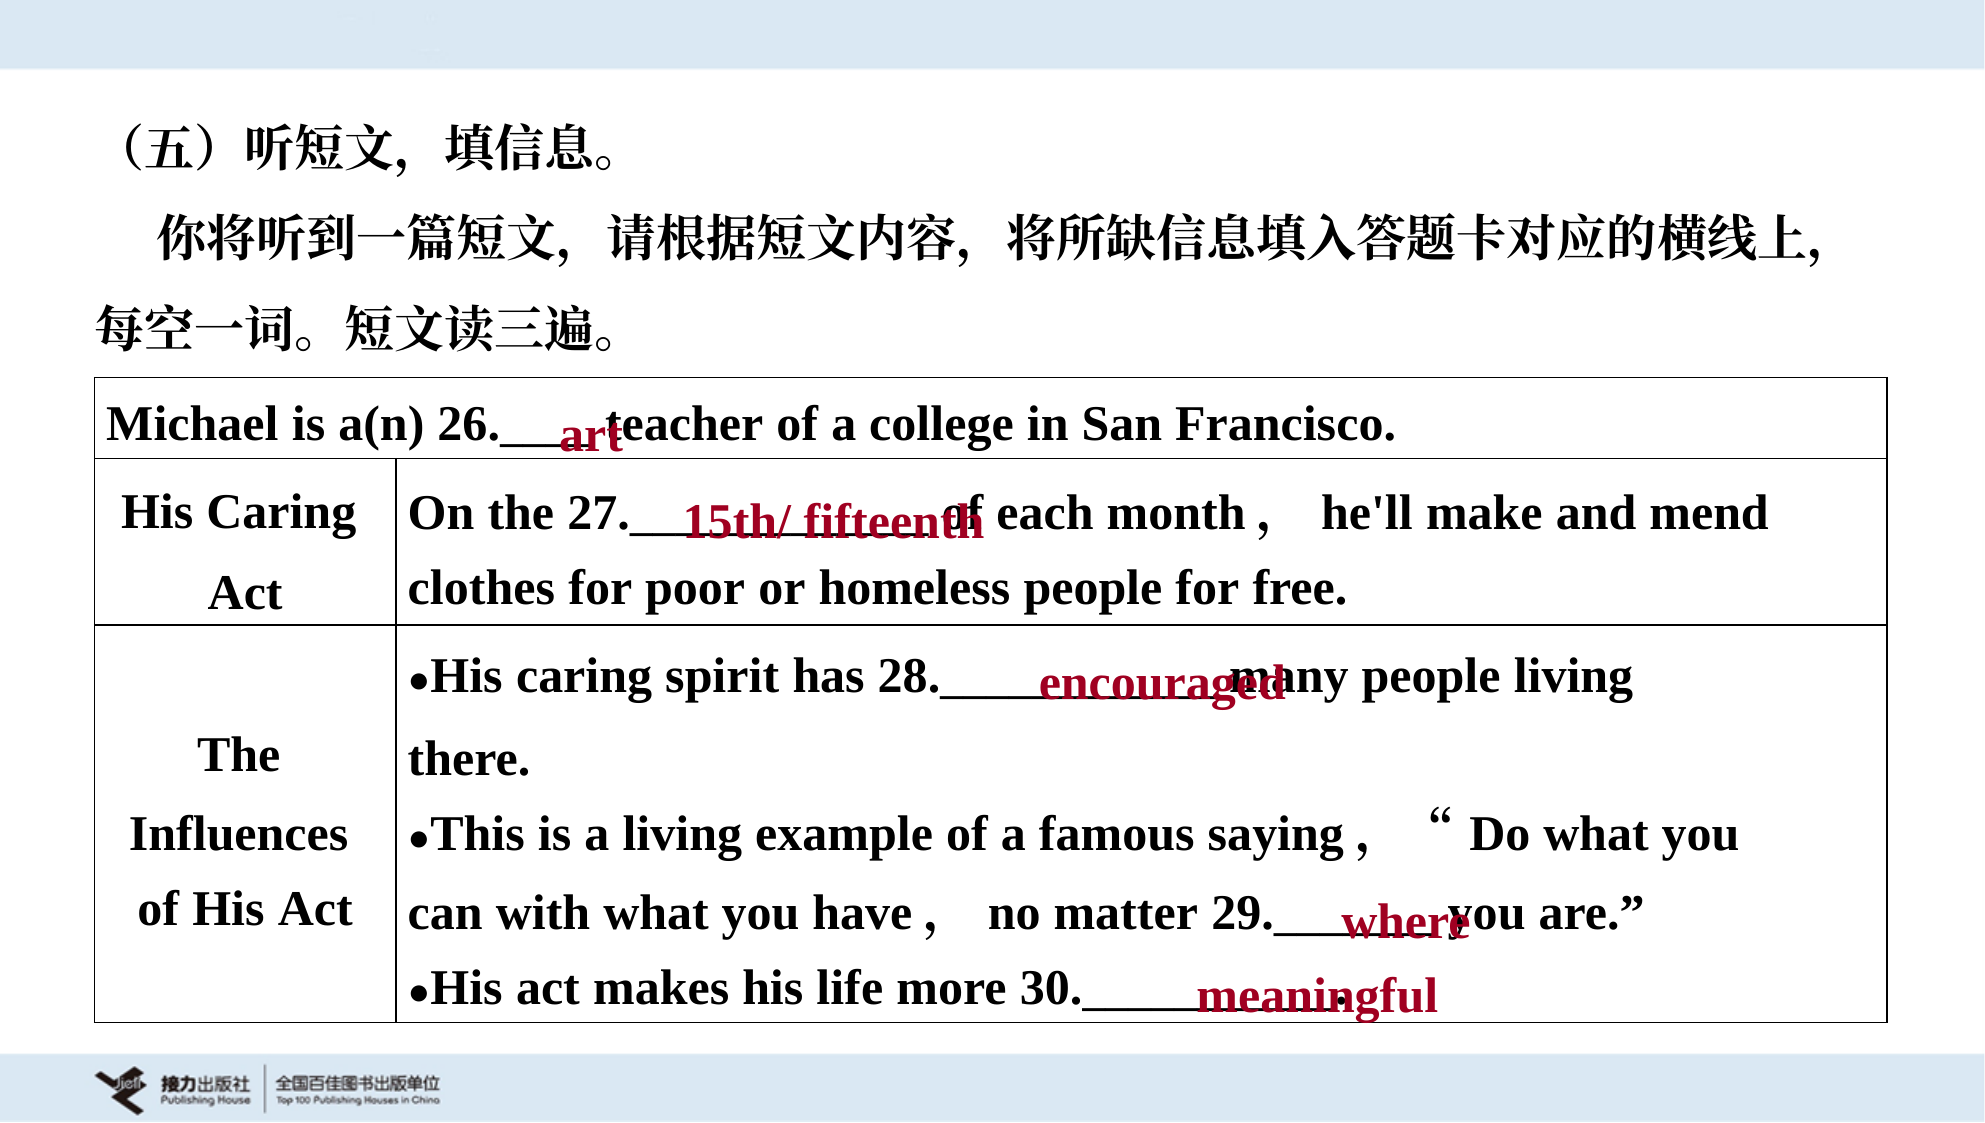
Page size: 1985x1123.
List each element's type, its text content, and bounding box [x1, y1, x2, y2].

text_box 你将听到一篇短文，请根据短文内容，将所缺信息填入答题卡对应的横线上， 每空一词。短文读三遍。 [94, 174, 1892, 358]
table_header Michael is a(n) 26.____ teacher of a college in San Francisco. [642, 378, 1886, 458]
table_cell His Caring Act [95, 459, 395, 624]
table_cell ●His caring spirit has 28.____________ many people living there. ●This is a living example of a famous saying，“Do what you can with what you have，no matter 29._______ you are.” ●His act makes his life more 30.___________. [397, 626, 1886, 1022]
table_cell On the 27._____________ of each month，he'll make and mend clothes for poor or homeless people for free. [397, 459, 1886, 624]
text_box （五）听短文，填信息。 [94, 88, 1892, 174]
text_box encouraged [1020, 623, 1304, 710]
table_cell The Influences of His Act [95, 626, 395, 1022]
text_box where [1323, 863, 1489, 949]
picture [0, 0, 1985, 1122]
table_header Michael is a(n) 26.____ teacher of a college in San Francisco. [95, 378, 541, 458]
text_box 15th/ fifteenth [671, 462, 997, 549]
text_box art [541, 376, 642, 462]
text_box meaningful [1178, 937, 1457, 1023]
